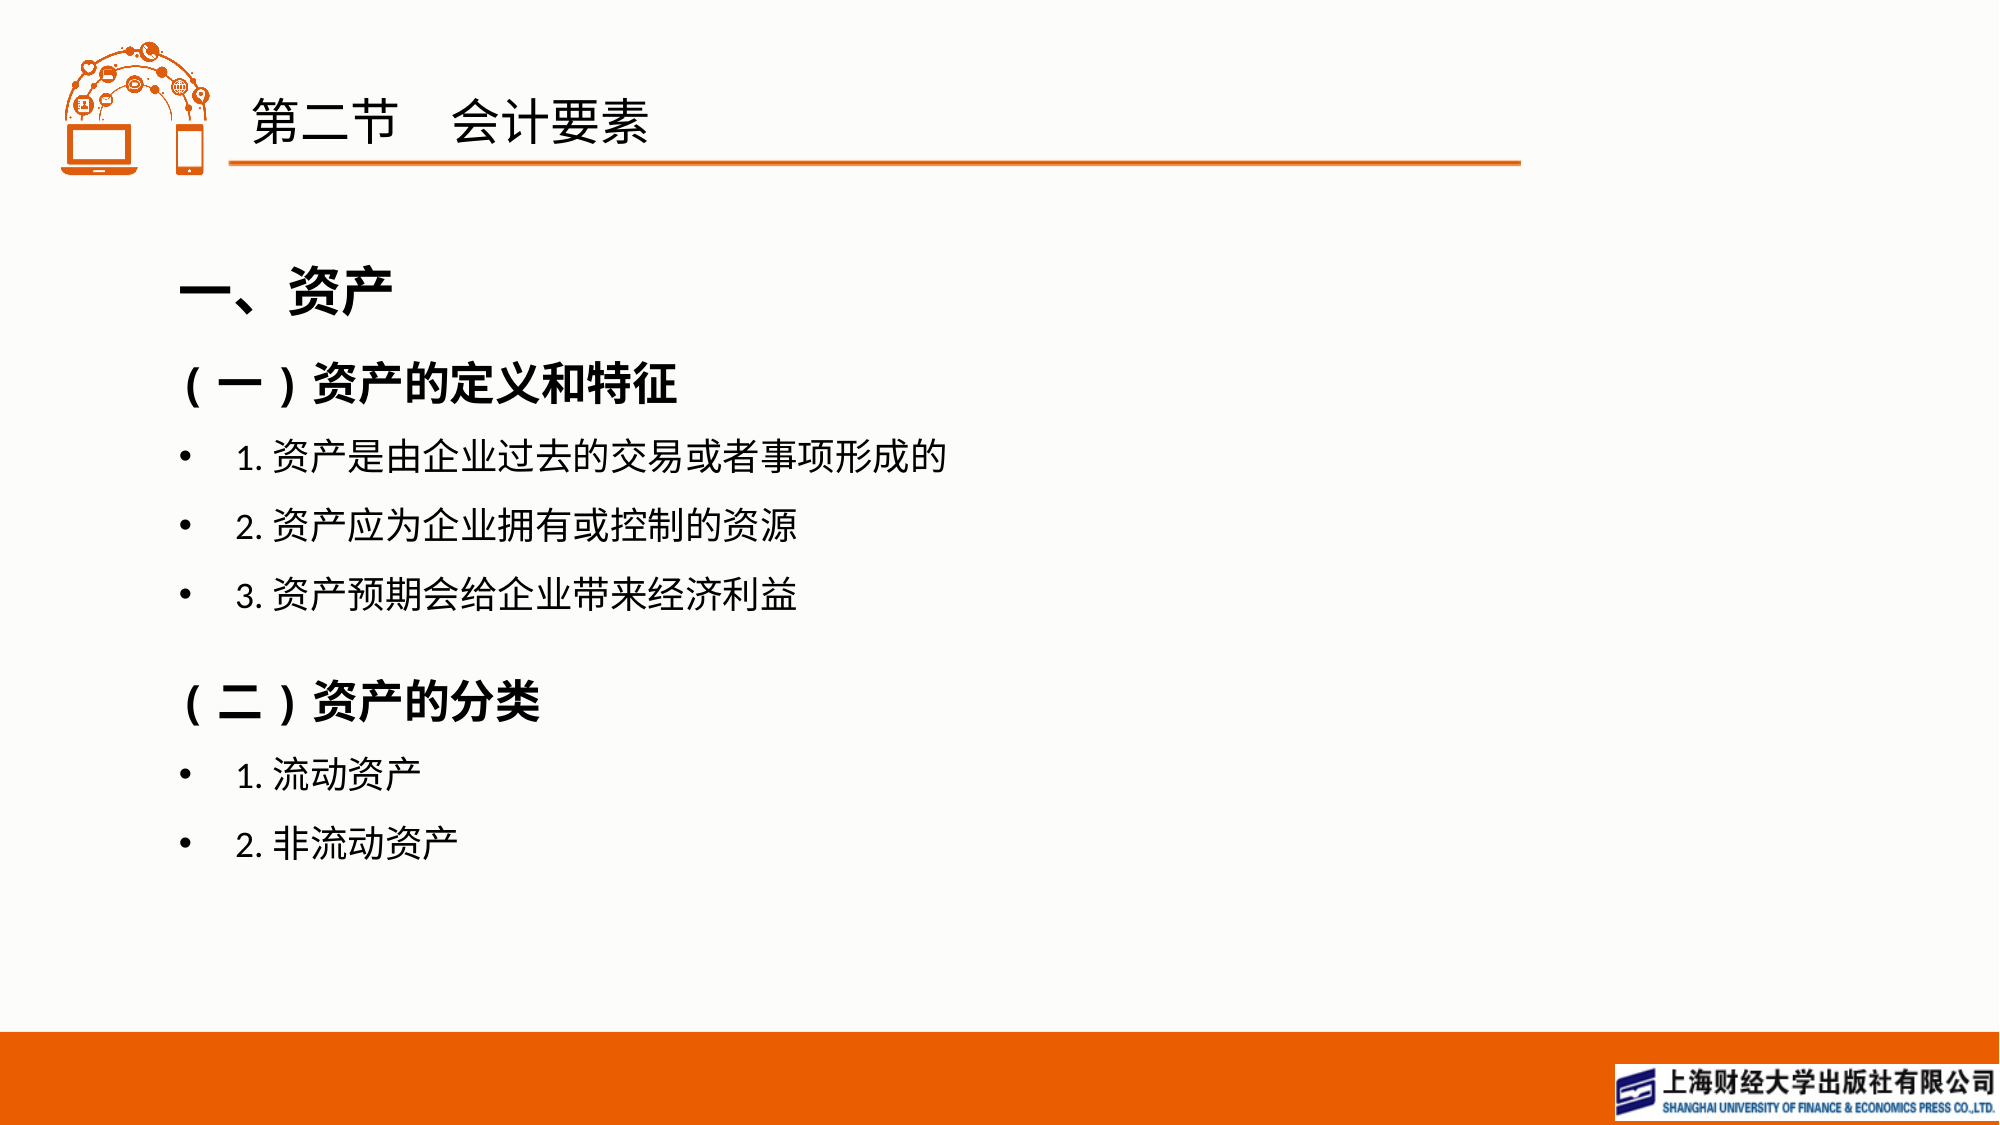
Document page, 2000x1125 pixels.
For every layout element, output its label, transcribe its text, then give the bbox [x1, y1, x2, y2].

picture [0, 0, 2000, 1125]
title 第二节 会计要素 [235, 82, 1605, 189]
list 一、资产 (一)资产的定义和特征 1.资产是由企业过去的交易或者事项形成的 2.资产应为企业拥有或控制的资源 3.资产预期会给企业带来经济利益 (二)资产的分类 1.流动资产 2.非流动资产 [163, 227, 1860, 1049]
